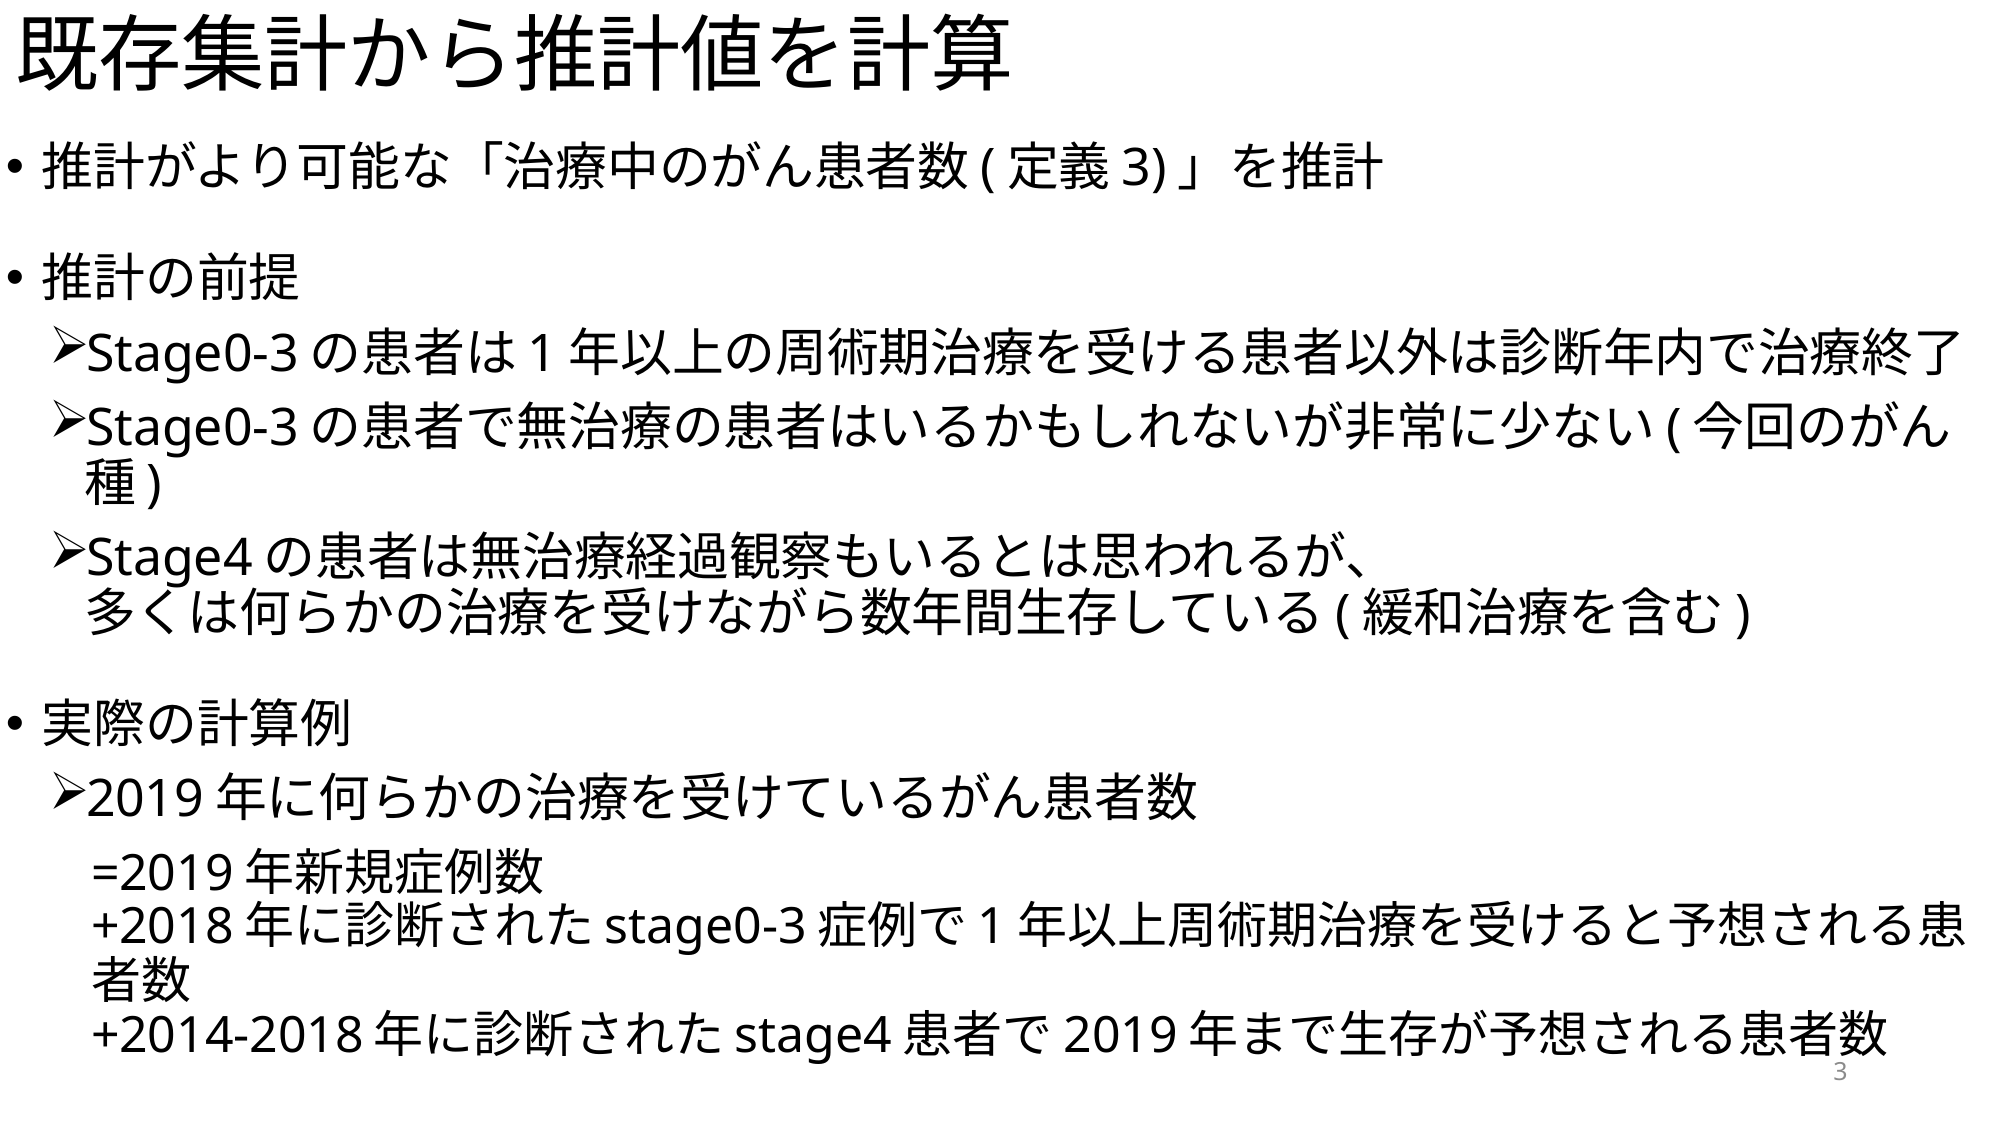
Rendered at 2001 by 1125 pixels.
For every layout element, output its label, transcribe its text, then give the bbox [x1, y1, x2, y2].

list 推計がより可能な「治療中のがん患者数(定義3)」を推計 推計の前提 Stage0-3の患者は1年以上の周術期治療を受ける患者以外は診断年内で治療終了 Stage0-3の患者で無治療の患者はいるかもしれないが非常に少ない(今回のがん種) Stage4の患者は無治療経過観察もいるとは思われるが、 多くは何らかの治療を受けながら数年間生存している(緩和治療を含む) 実際の計算例 2019年に何らかの治療を受けているがん患者数 =2019年新規症例数 +2018年に診断されたstage0-3症例で1年以上周術期治療を受けると予想される患者数 +2014-2018年に診断されたstage4患者で2019年まで生存が予想される患者数 [0, 133, 2000, 1121]
slide_number 3 [1412, 1042, 1863, 1103]
title 既存集計から推計値を計算 [0, 3, 1725, 112]
